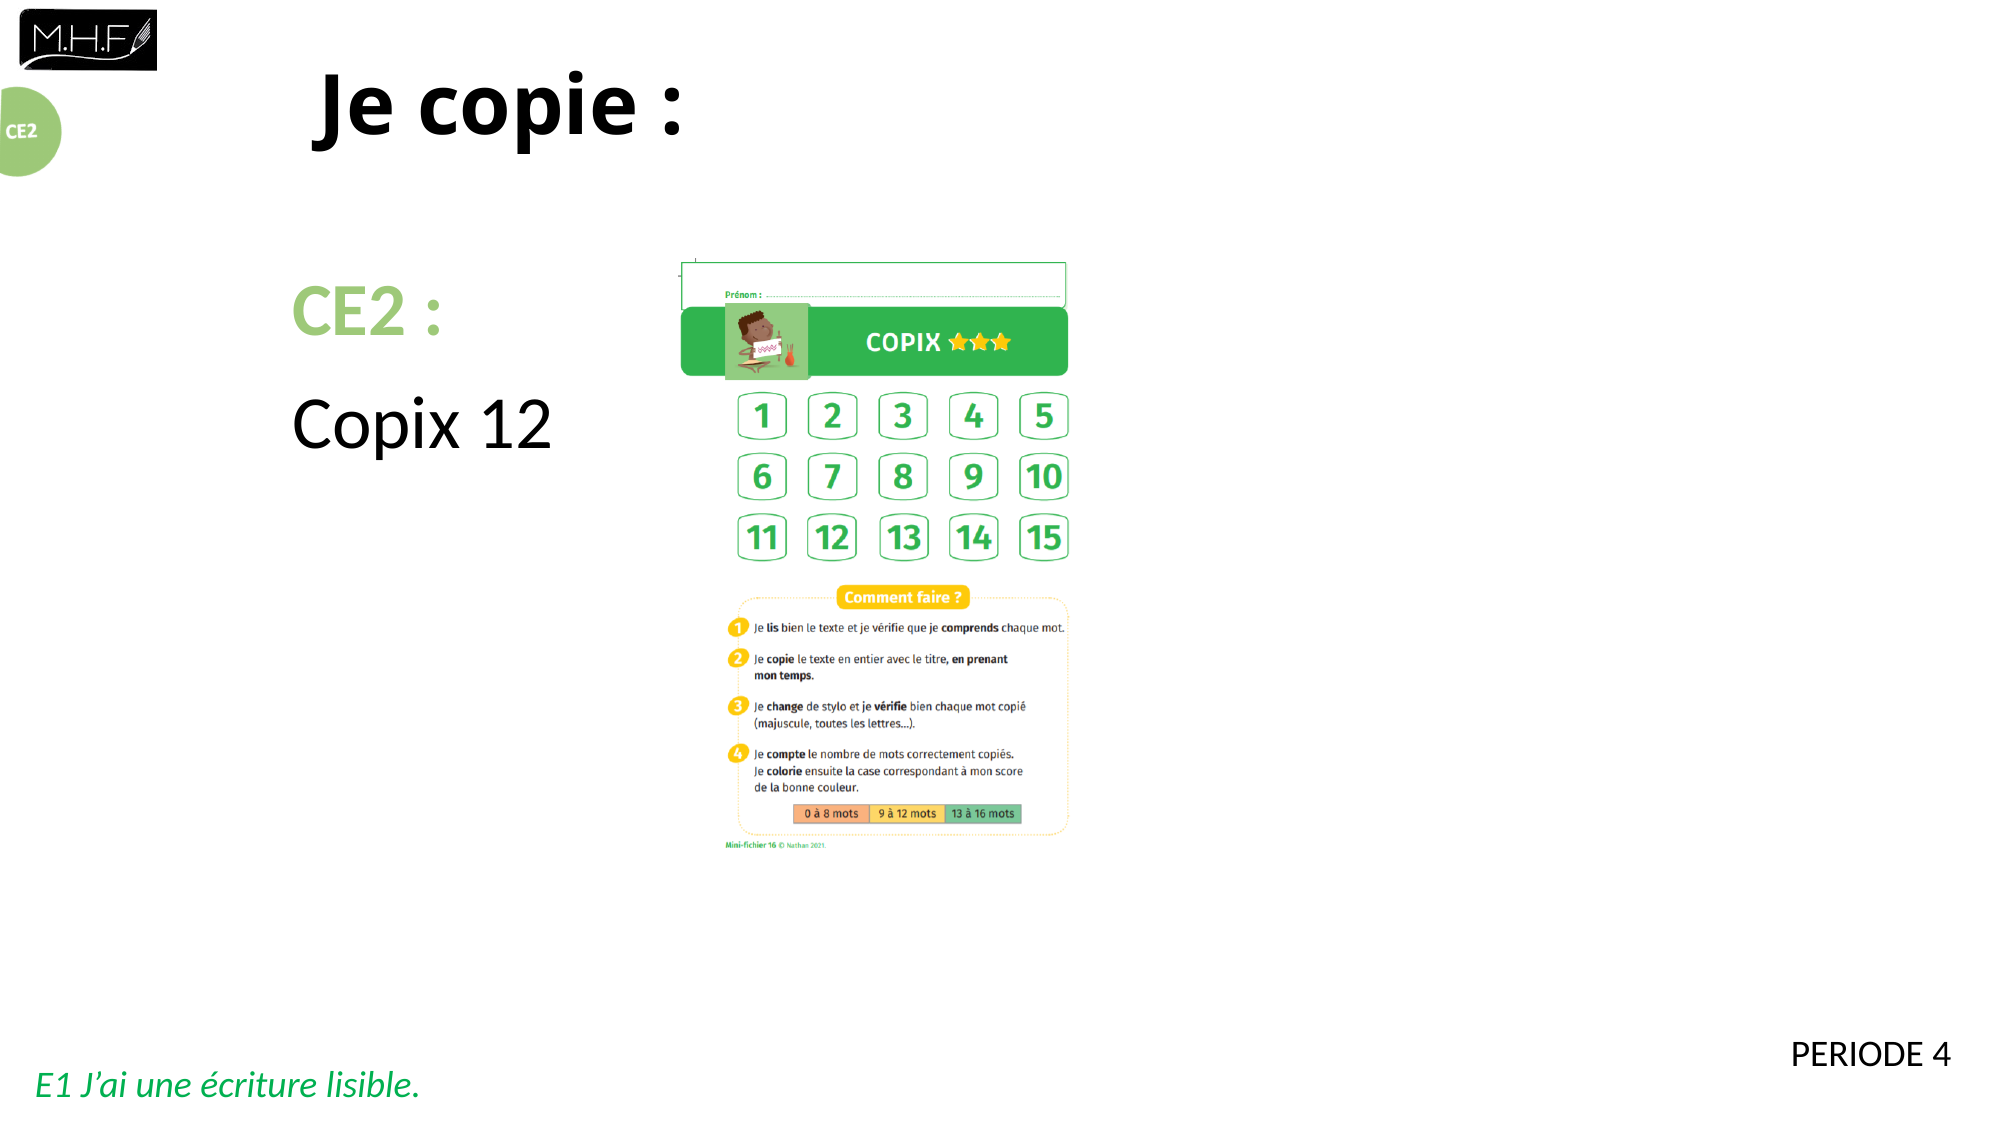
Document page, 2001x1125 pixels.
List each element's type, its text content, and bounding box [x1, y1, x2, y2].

text_box Je copie : [303, 7, 1549, 208]
picture [0, 7, 157, 215]
text_box E1 J’ai une écriture lisible. [19, 1052, 646, 1125]
picture [678, 258, 1094, 856]
text_box CE2 : Copix 12 [277, 246, 1174, 563]
text_box PERIODE 4 [1362, 1021, 1967, 1082]
